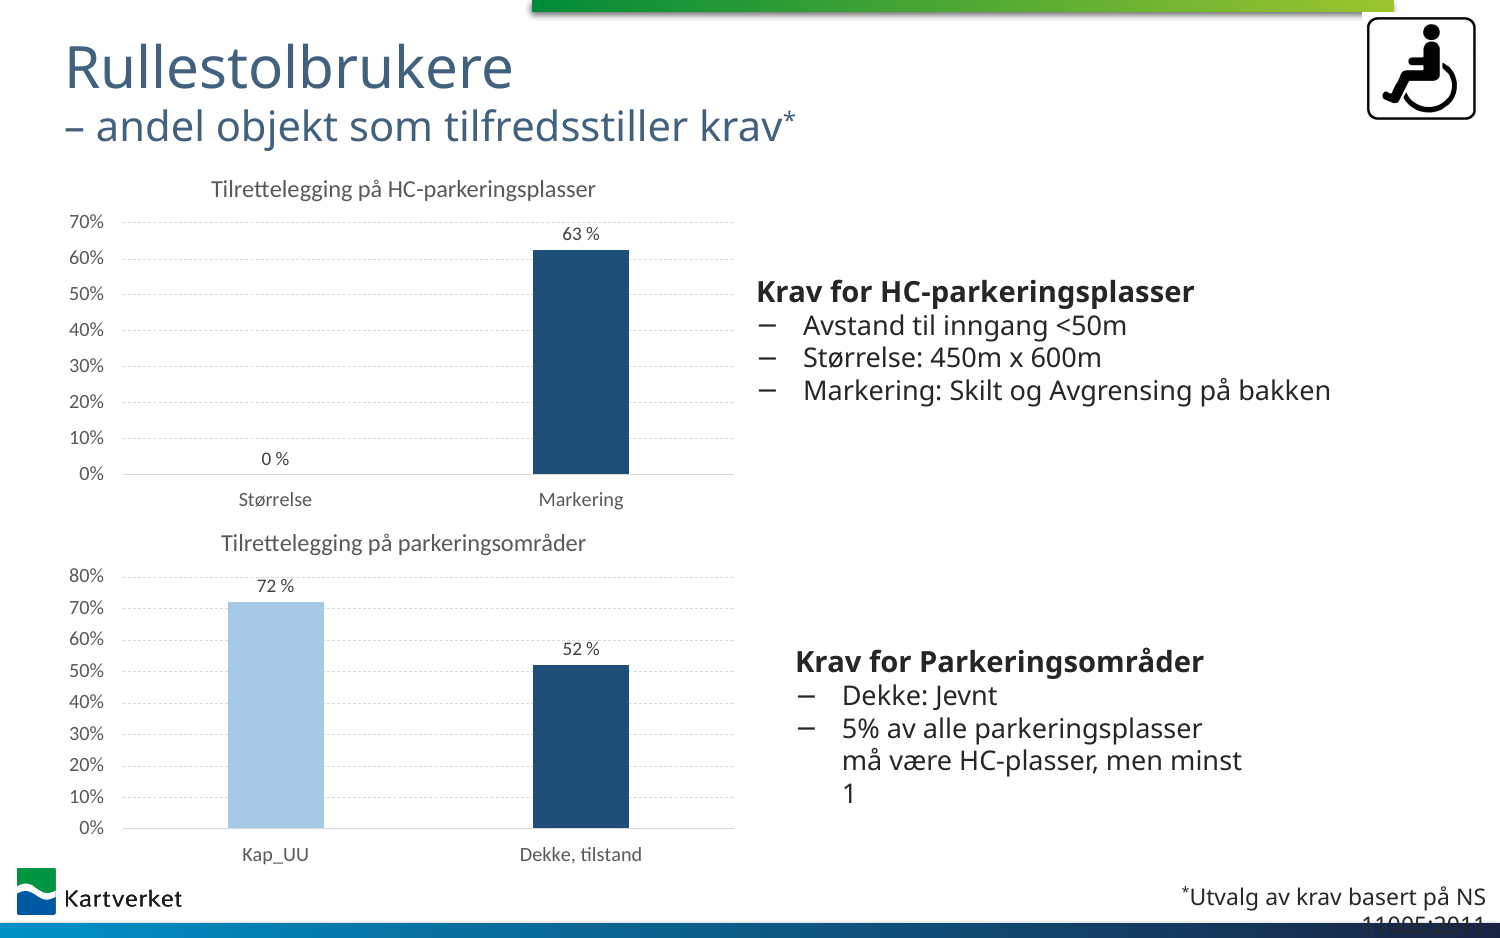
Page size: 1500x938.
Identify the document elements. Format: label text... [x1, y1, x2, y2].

picture [62, 166, 746, 519]
text_box *Utvalg av krav basert på NS 11005:2011 [1068, 873, 1500, 938]
text_box Krav for Parkeringsområder Dekke: Jevnt 5% av alle parkeringsplasser må være HC-plasser, men minst 1 [780, 636, 1261, 816]
picture [62, 520, 746, 874]
text_box Rullestolbrukere – andel objekt som tilfredsstiller krav* [49, 25, 1431, 158]
picture [1362, 12, 1481, 126]
text_box Krav for HC-parkeringsplasser Avstand til inngang <50m Størrelse: 450m x 600m Markering: Skilt og Avgrensing på bakken [750, 265, 1346, 413]
